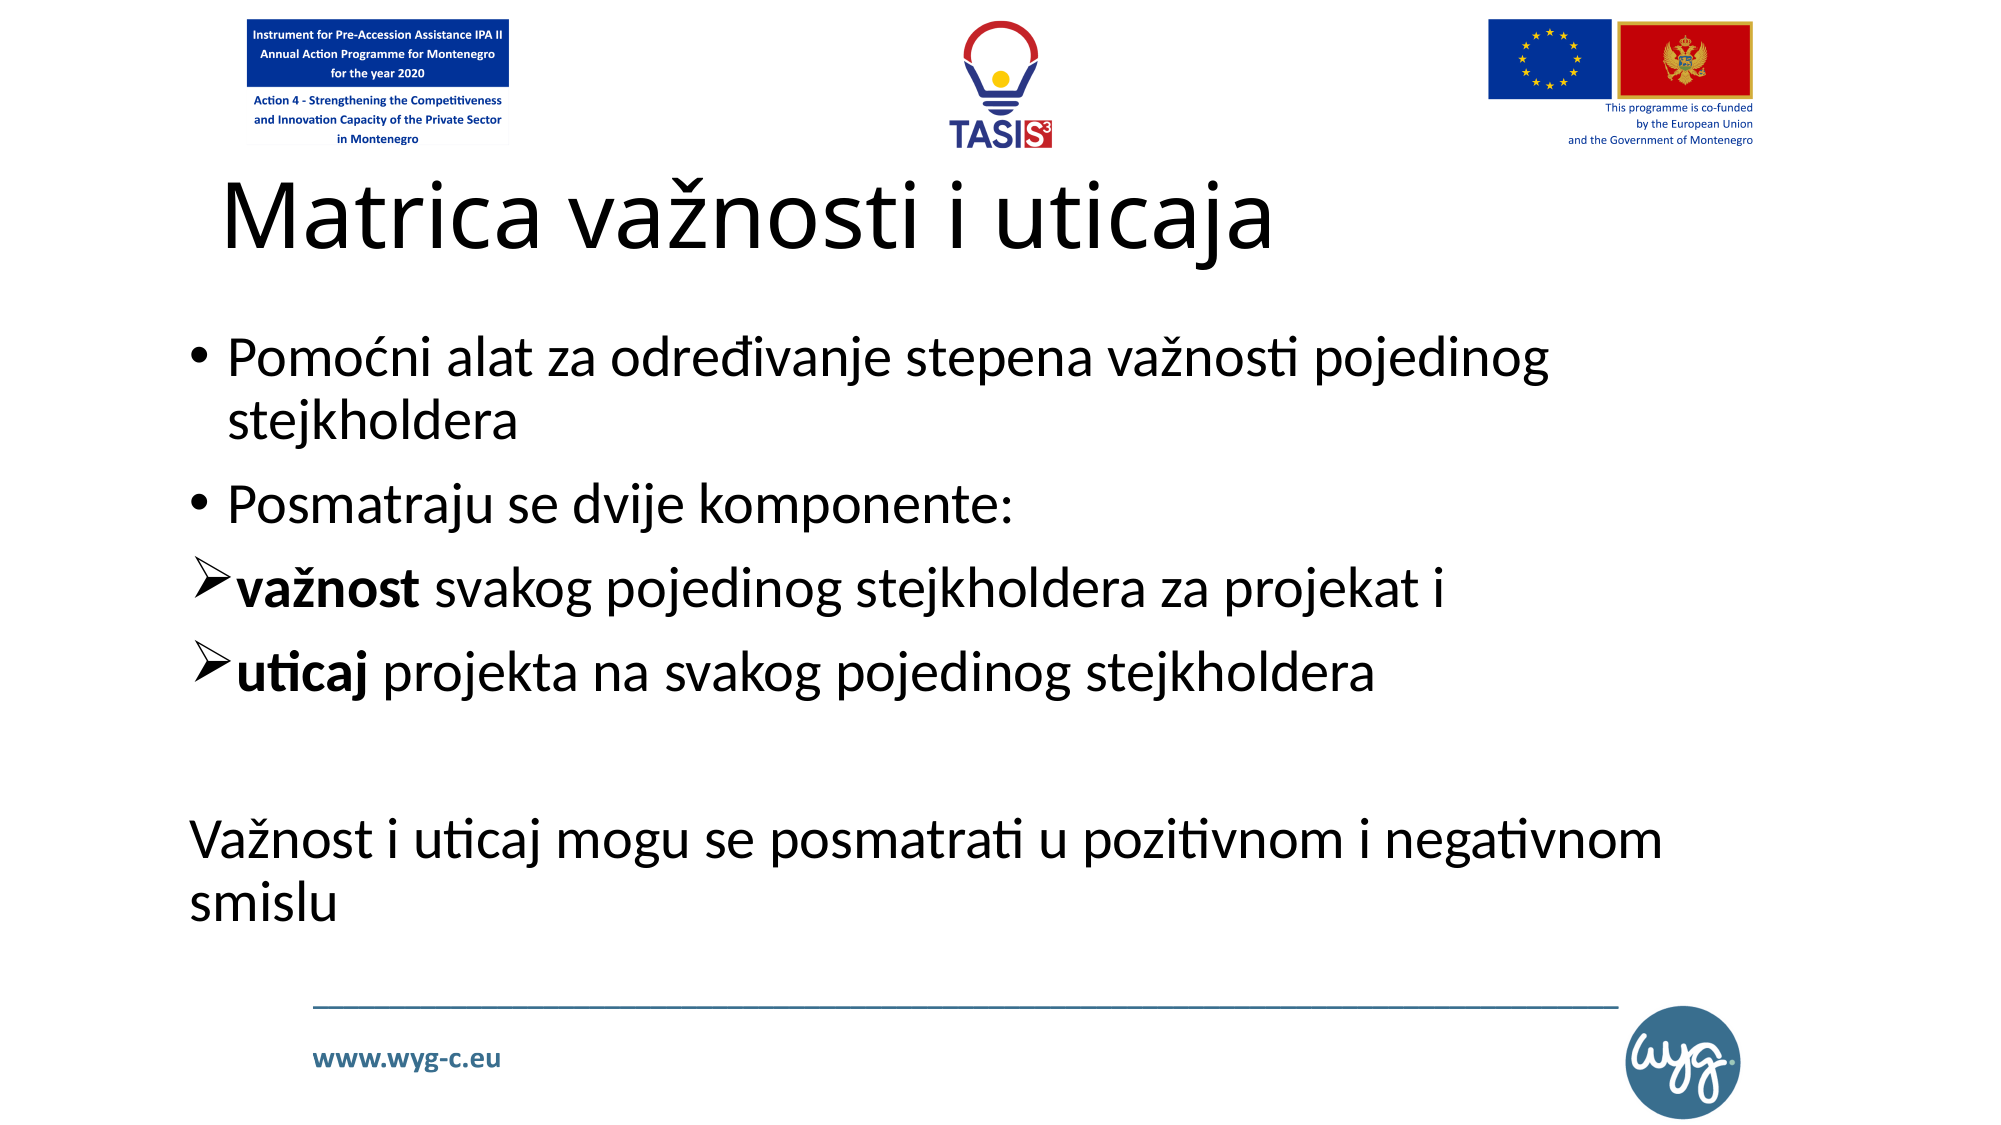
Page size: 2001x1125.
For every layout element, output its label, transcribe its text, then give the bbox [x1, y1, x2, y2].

picture [246, 19, 1753, 149]
picture [312, 1000, 1743, 1125]
title Matrica važnosti i uticaja [204, 131, 1504, 307]
list Pomoćni alat za određivanje stepena važnosti pojedinog stejkholdera Posmatraju se dvije komponente: važnost svakog pojedinog stejkholdera za projekat i uticaj projekta na svakog pojedinog stejkholdera Važnost i uticaj mogu se posmatrati u pozitivnom i negativnom smislu [174, 318, 1804, 998]
